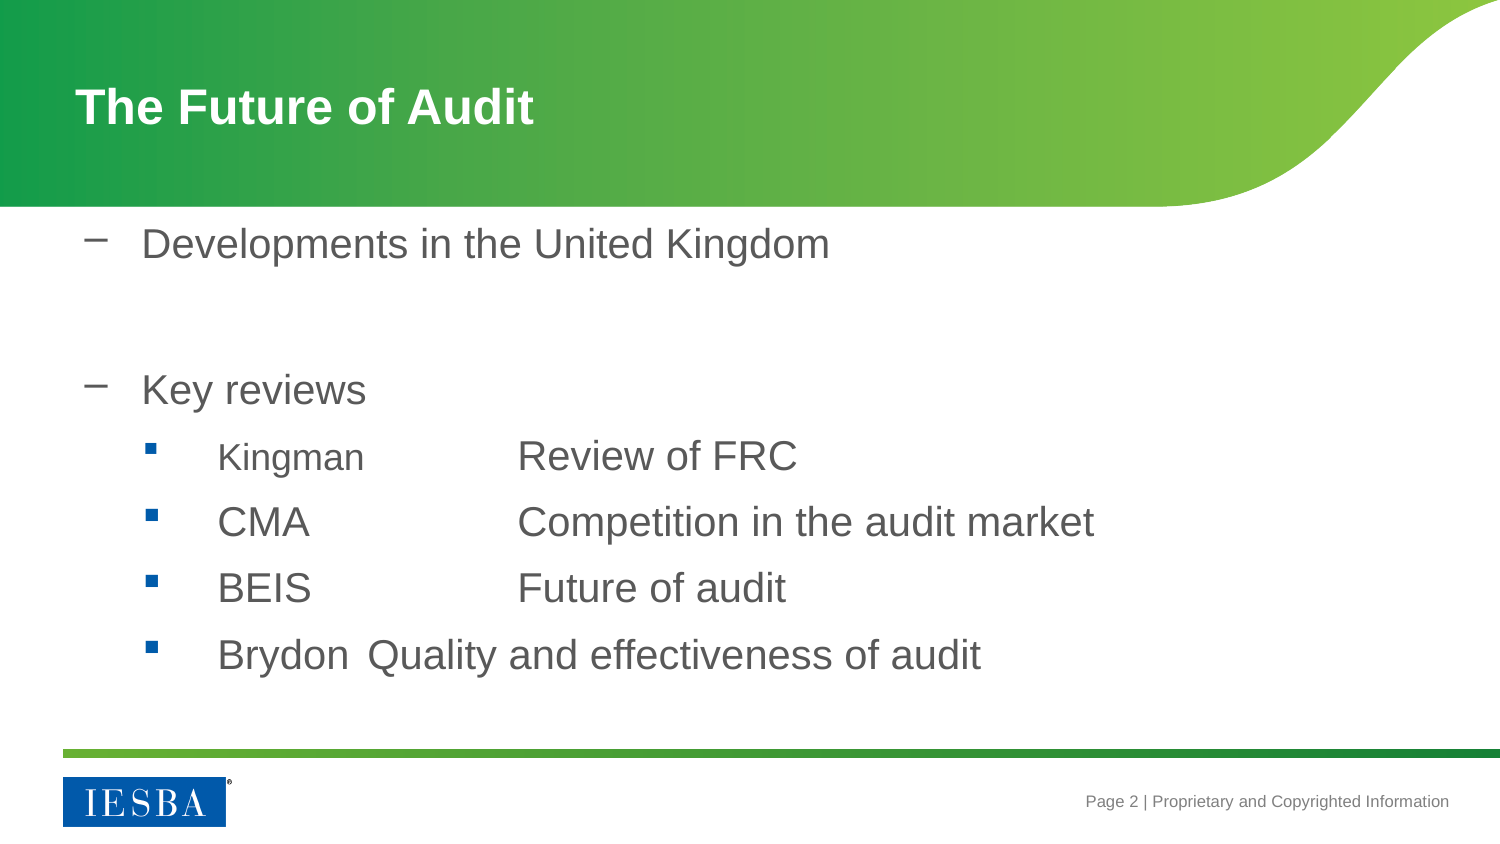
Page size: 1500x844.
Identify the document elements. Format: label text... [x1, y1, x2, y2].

picture [63, 777, 232, 827]
list Developments in the United Kingdom Key reviews Kingman Review of FRC CMA Competition in the audit market BEIS Future of audit Brydon Quality and effectiveness of audit [12, 209, 1488, 747]
picture [0, 0, 1500, 207]
title The Future of Audit [75, 71, 1313, 138]
